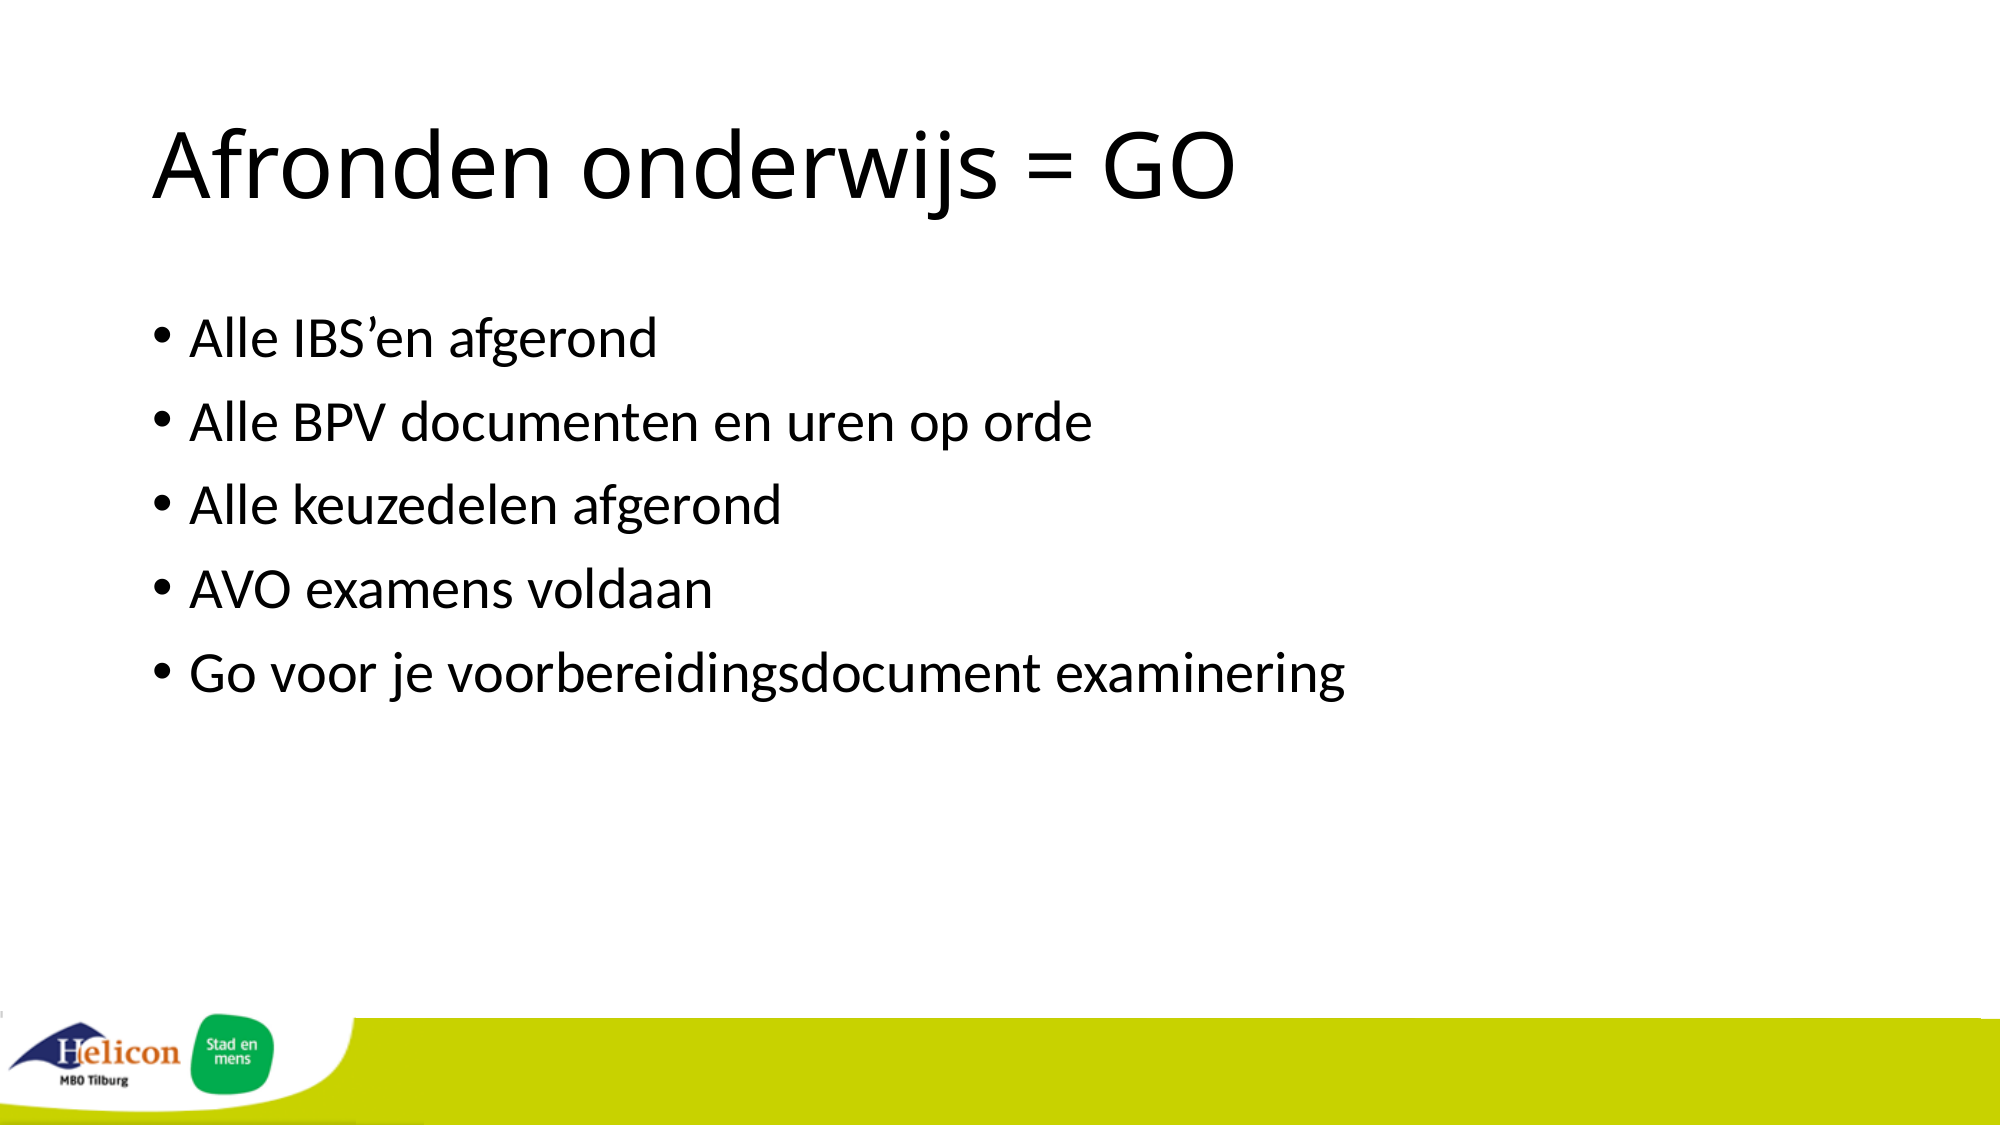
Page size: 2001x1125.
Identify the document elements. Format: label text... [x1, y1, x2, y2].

picture [0, 1011, 424, 1125]
list Alle IBS’en afgerond Alle BPV documenten en uren op orde Alle keuzedelen afgerond AVO examens voldaan Go voor je voorbereidingsdocument examinering [137, 299, 1863, 1014]
title Afronden onderwijs = GO [137, 59, 1863, 278]
